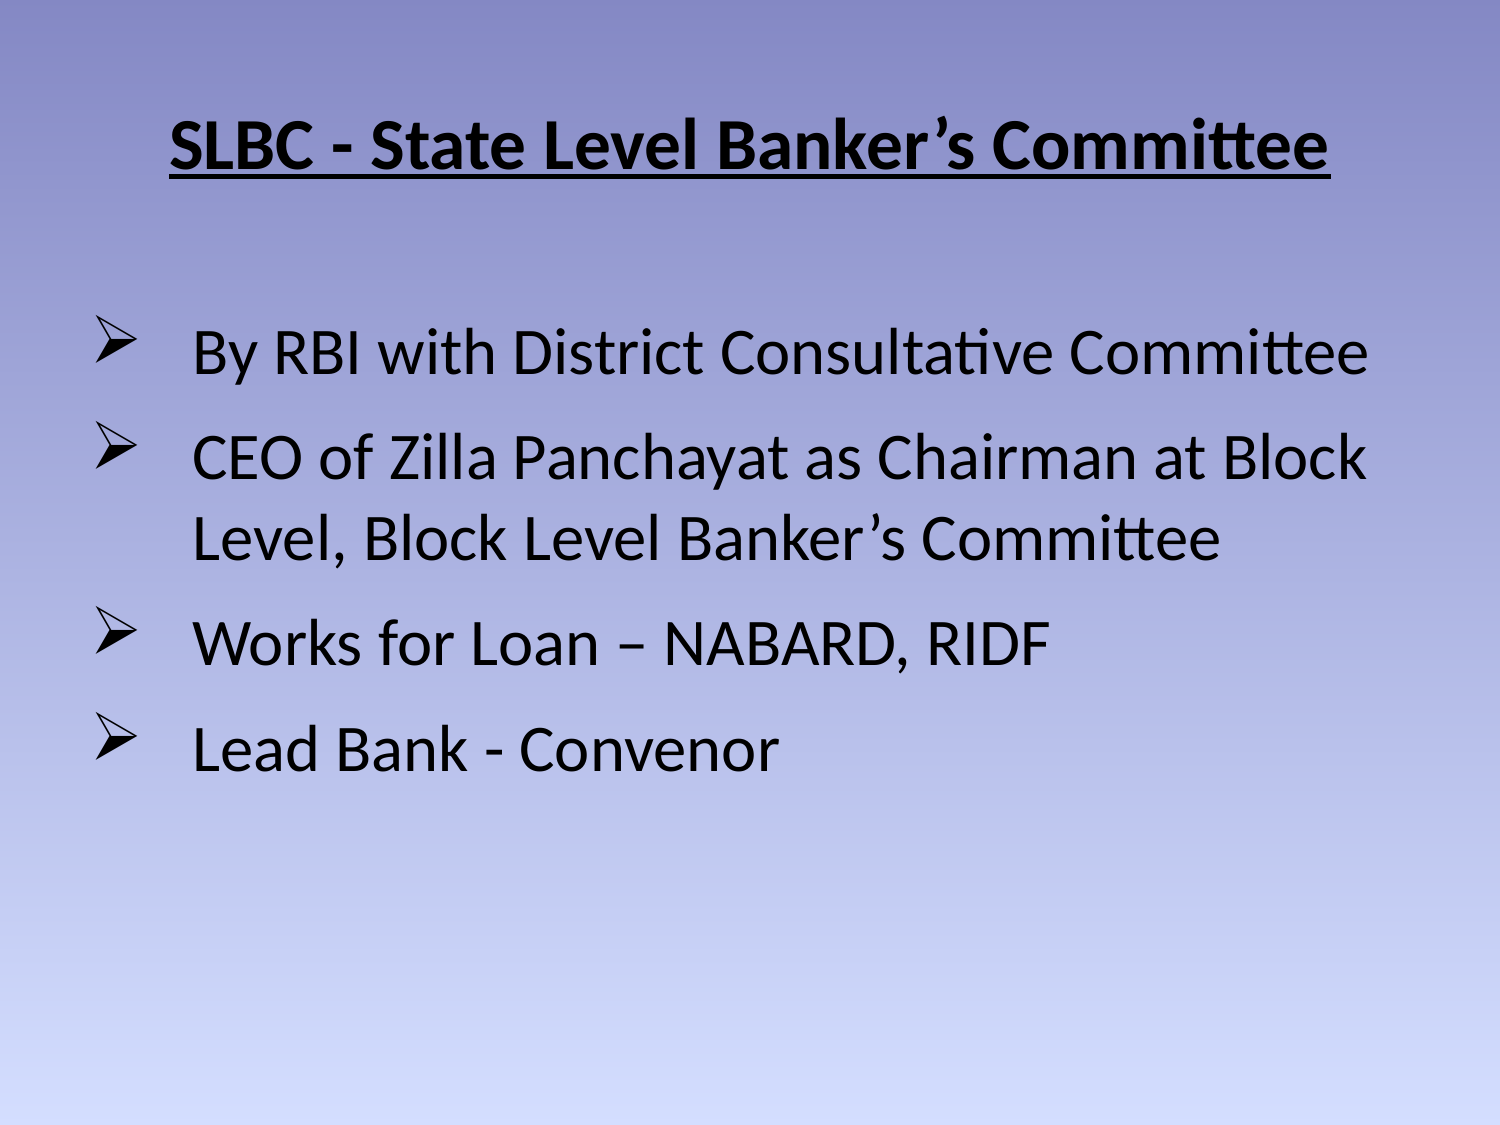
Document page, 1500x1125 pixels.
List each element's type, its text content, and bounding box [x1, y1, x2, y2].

list By RBI with District Consultative Committee CEO of Zilla Panchayat as Chairman at Block Level, Block Level Banker’s Committee Works for Loan – NABARD, RIDF Lead Bank - Convenor [75, 299, 1425, 1043]
title SLBC - State Level Banker’s Committee [75, 87, 1425, 193]
